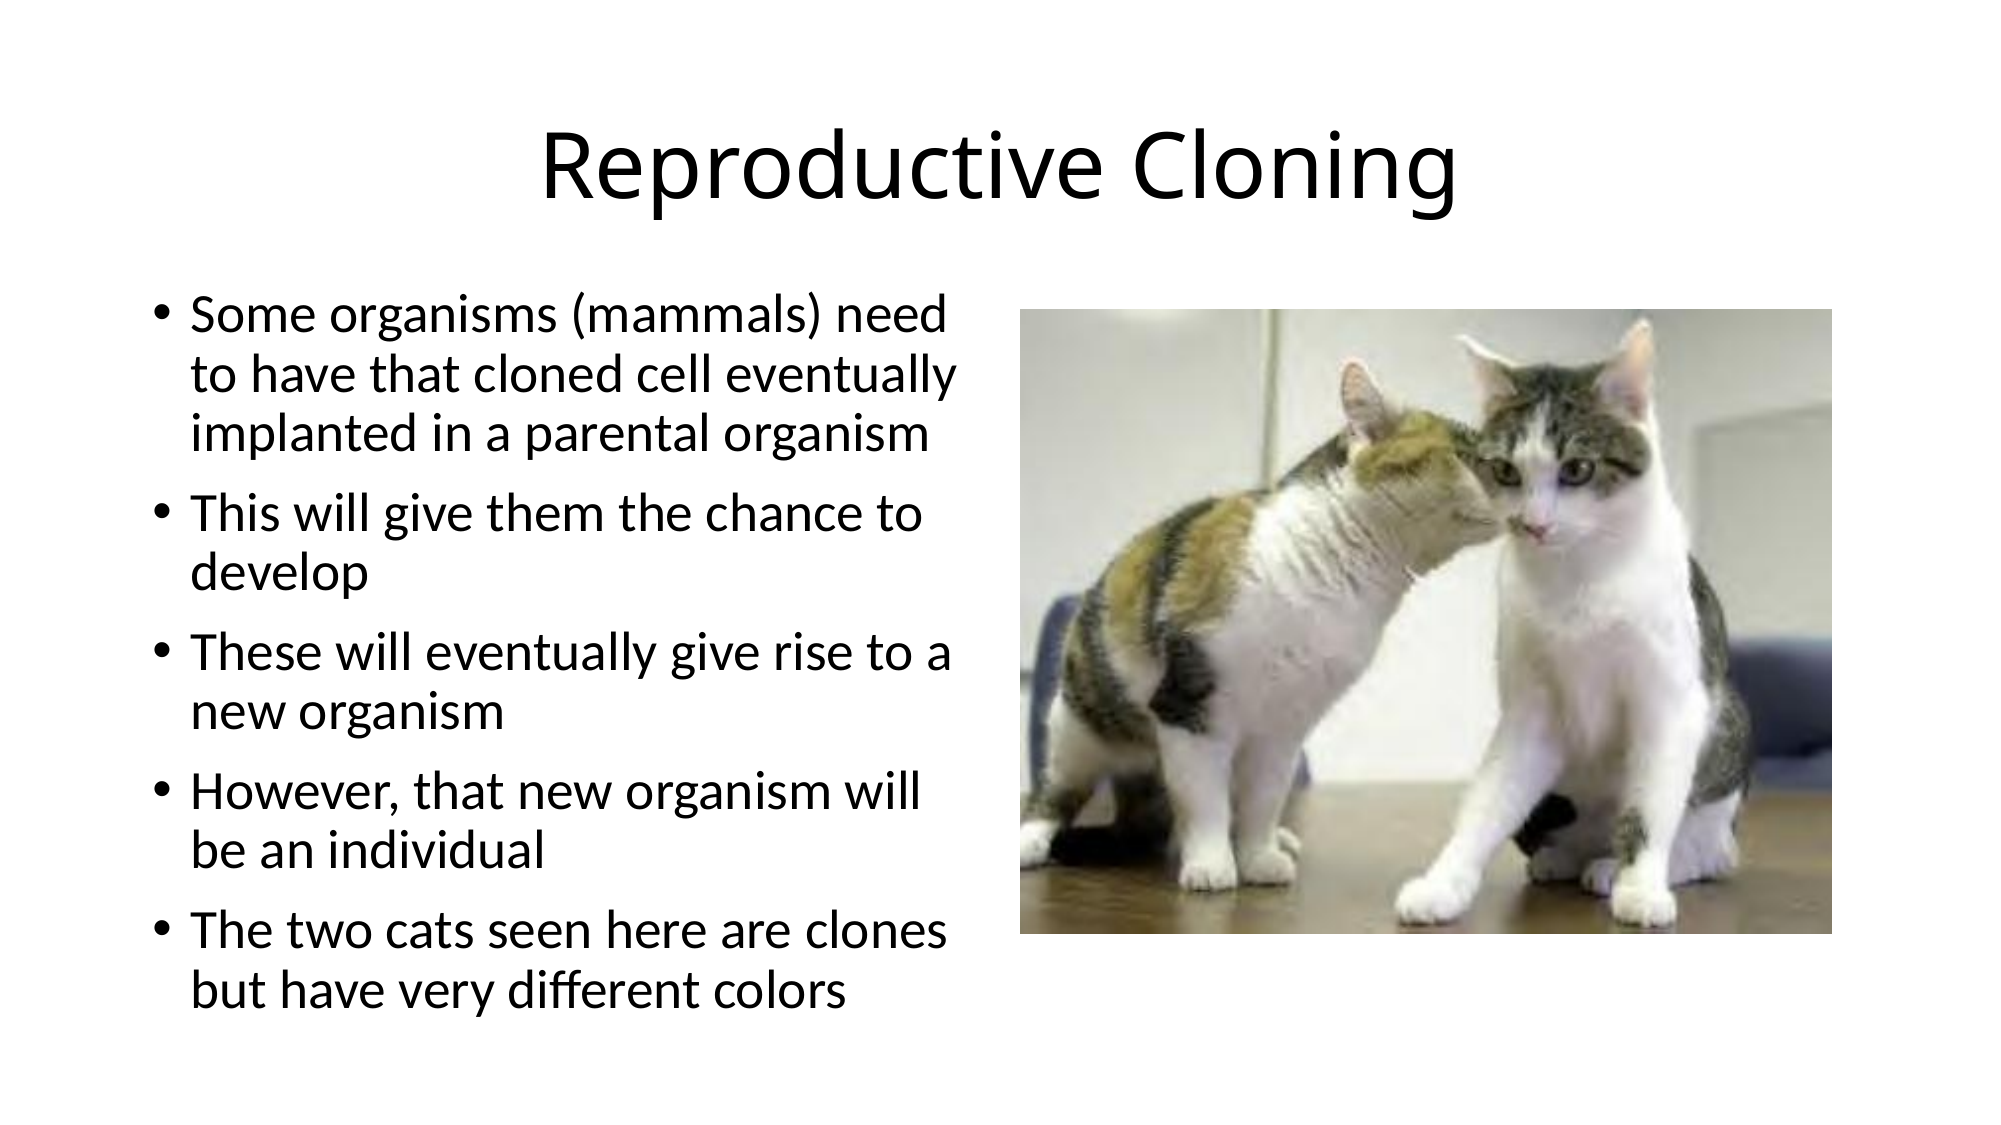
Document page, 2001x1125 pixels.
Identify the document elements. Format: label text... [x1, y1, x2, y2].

picture [1020, 309, 1832, 934]
title Reproductive Cloning [137, 59, 1863, 278]
list Some organisms (mammals) need to have that cloned cell eventually implanted in a parental organism This will give them the chance to develop These will eventually give rise to a new organism However, that new organism will be an individual The two cats seen here are clones but have very different colors [137, 277, 975, 1075]
